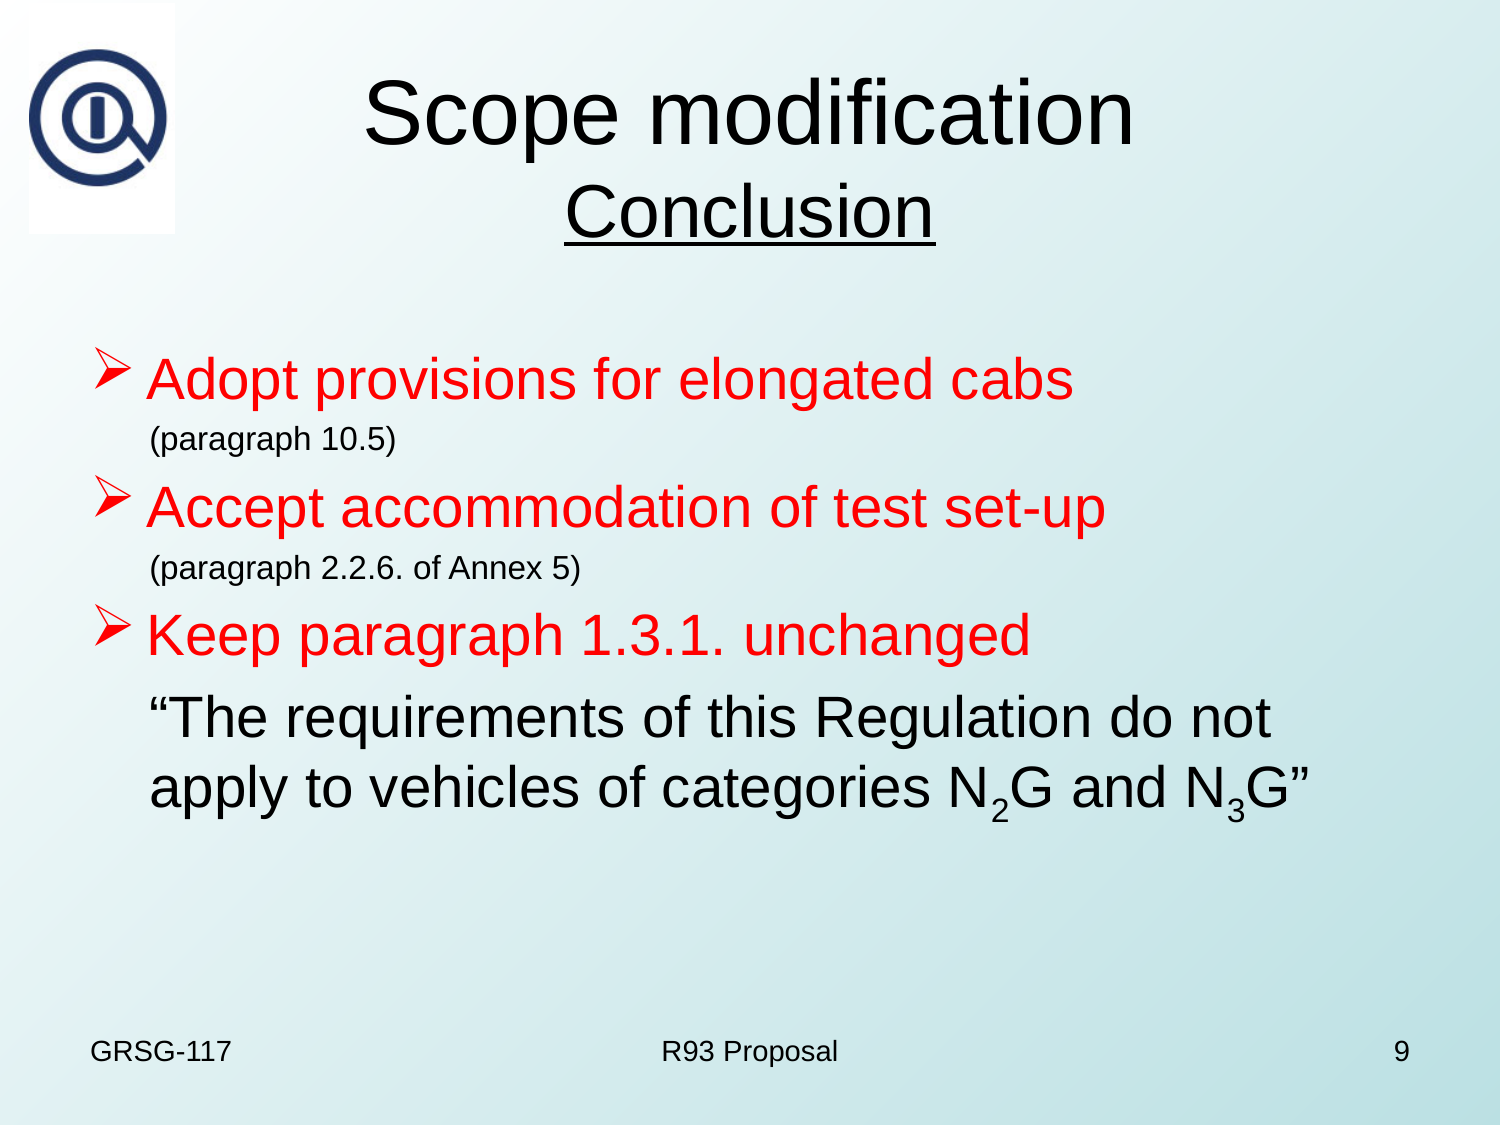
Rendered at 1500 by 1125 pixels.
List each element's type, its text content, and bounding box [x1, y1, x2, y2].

slide_number GRSG-117 [74, 1024, 426, 1103]
title Scope modification Conclusion [75, 45, 1425, 233]
picture [29, 3, 175, 234]
slide_number 9 [1074, 1024, 1426, 1103]
list Adopt provisions for elongated cabs (paragraph 10.5) Accept accommodation of test set-up (paragraph 2.2.6. of Annex 5) Keep paragraph 1.3.1. unchanged “The requirements of this Regulation do not apply to vehicles of categories N2G and N3G” [74, 333, 1400, 1000]
footer R93 Proposal [512, 1024, 988, 1103]
